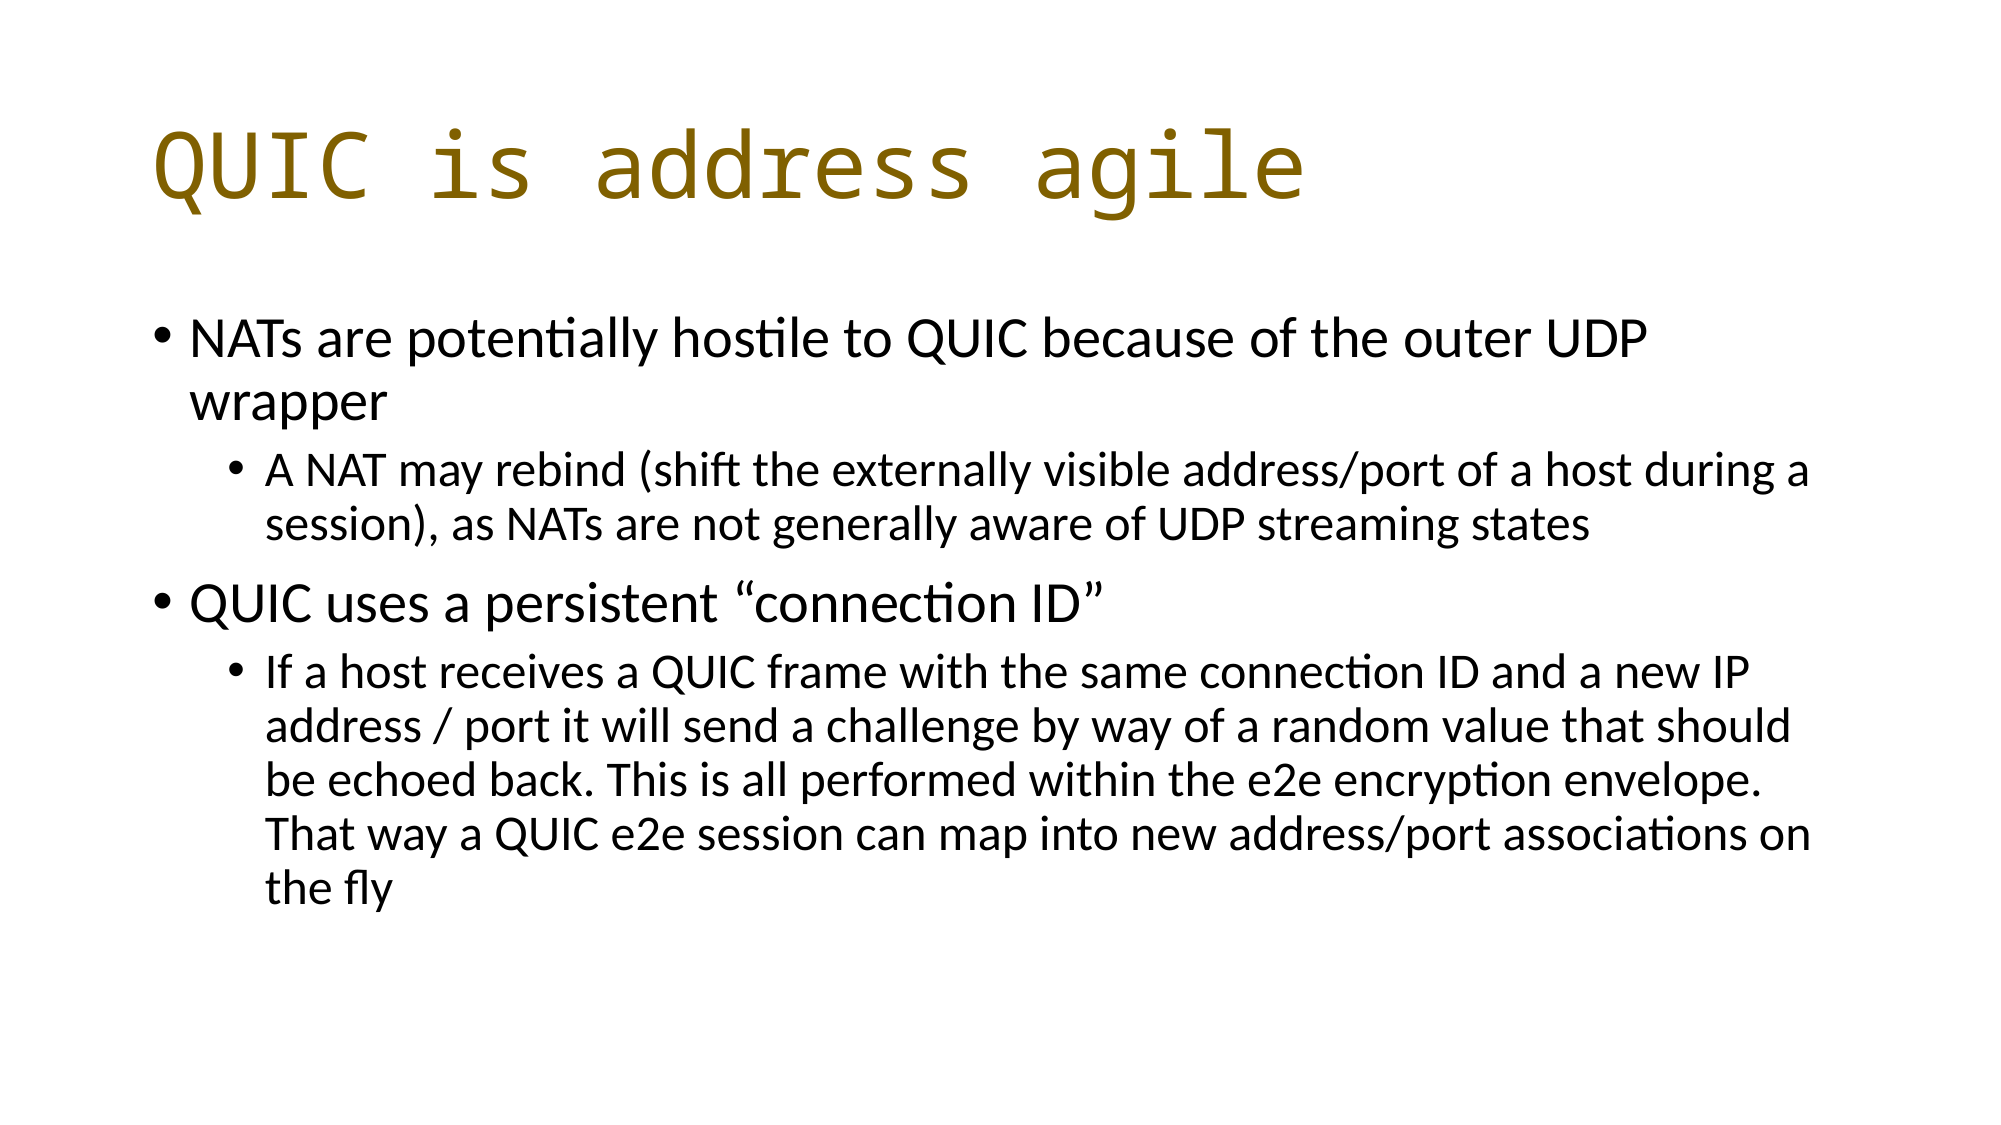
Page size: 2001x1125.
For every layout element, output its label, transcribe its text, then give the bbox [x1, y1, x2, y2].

list NATs are potentially hostile to QUIC because of the outer UDP wrapper A NAT may rebind (shift the externally visible address/port of a host during a session), as NATs are not generally aware of UDP streaming states QUIC uses a persistent “connection ID” If a host receives a QUIC frame with the same connection ID and a new IP address / port it will send a challenge by way of a random value that should be echoed back. This is all performed within the e2e encryption envelope. That way a QUIC e2e session can map into new address/port associations on the fly [137, 299, 1863, 1014]
title QUIC is address agile [137, 59, 1863, 278]
